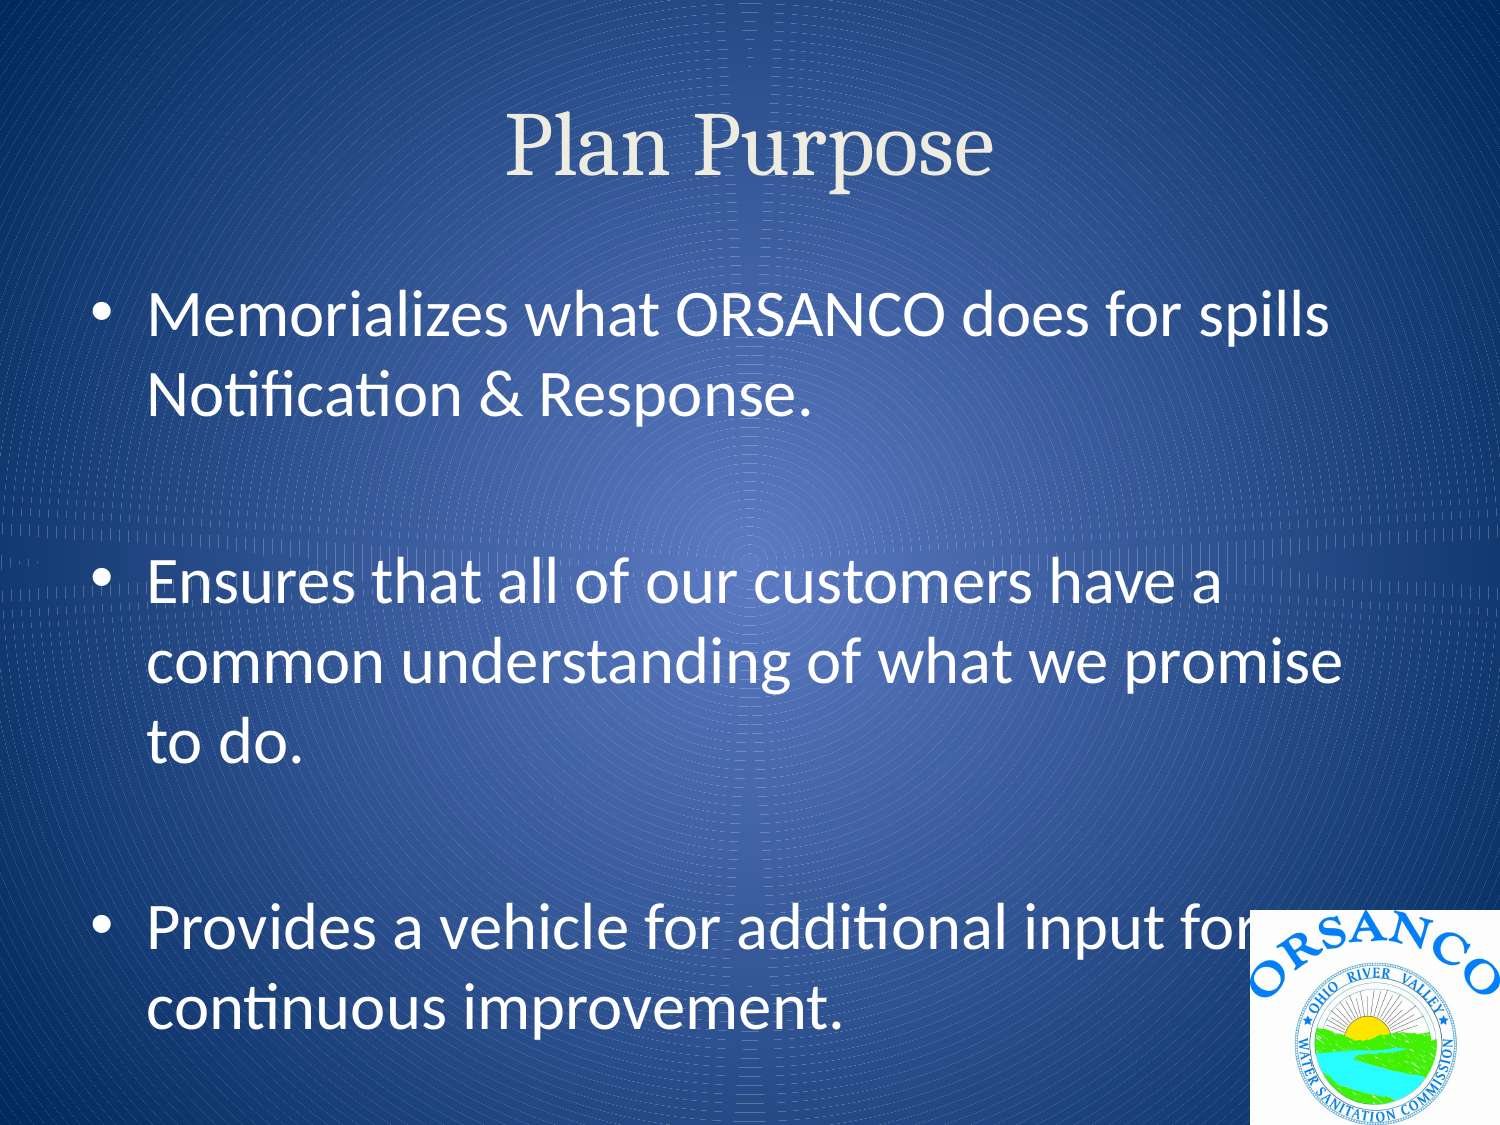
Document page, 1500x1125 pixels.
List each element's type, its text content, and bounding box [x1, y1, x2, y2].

list Memorializes what ORSANCO does for spills Notification & Response. Ensures that all of our customers have a common understanding of what we promise to do. Provides a vehicle for additional input for continuous improvement. [75, 262, 1425, 1063]
title Plan Purpose [75, 45, 1425, 233]
picture [1249, 910, 1500, 1125]
